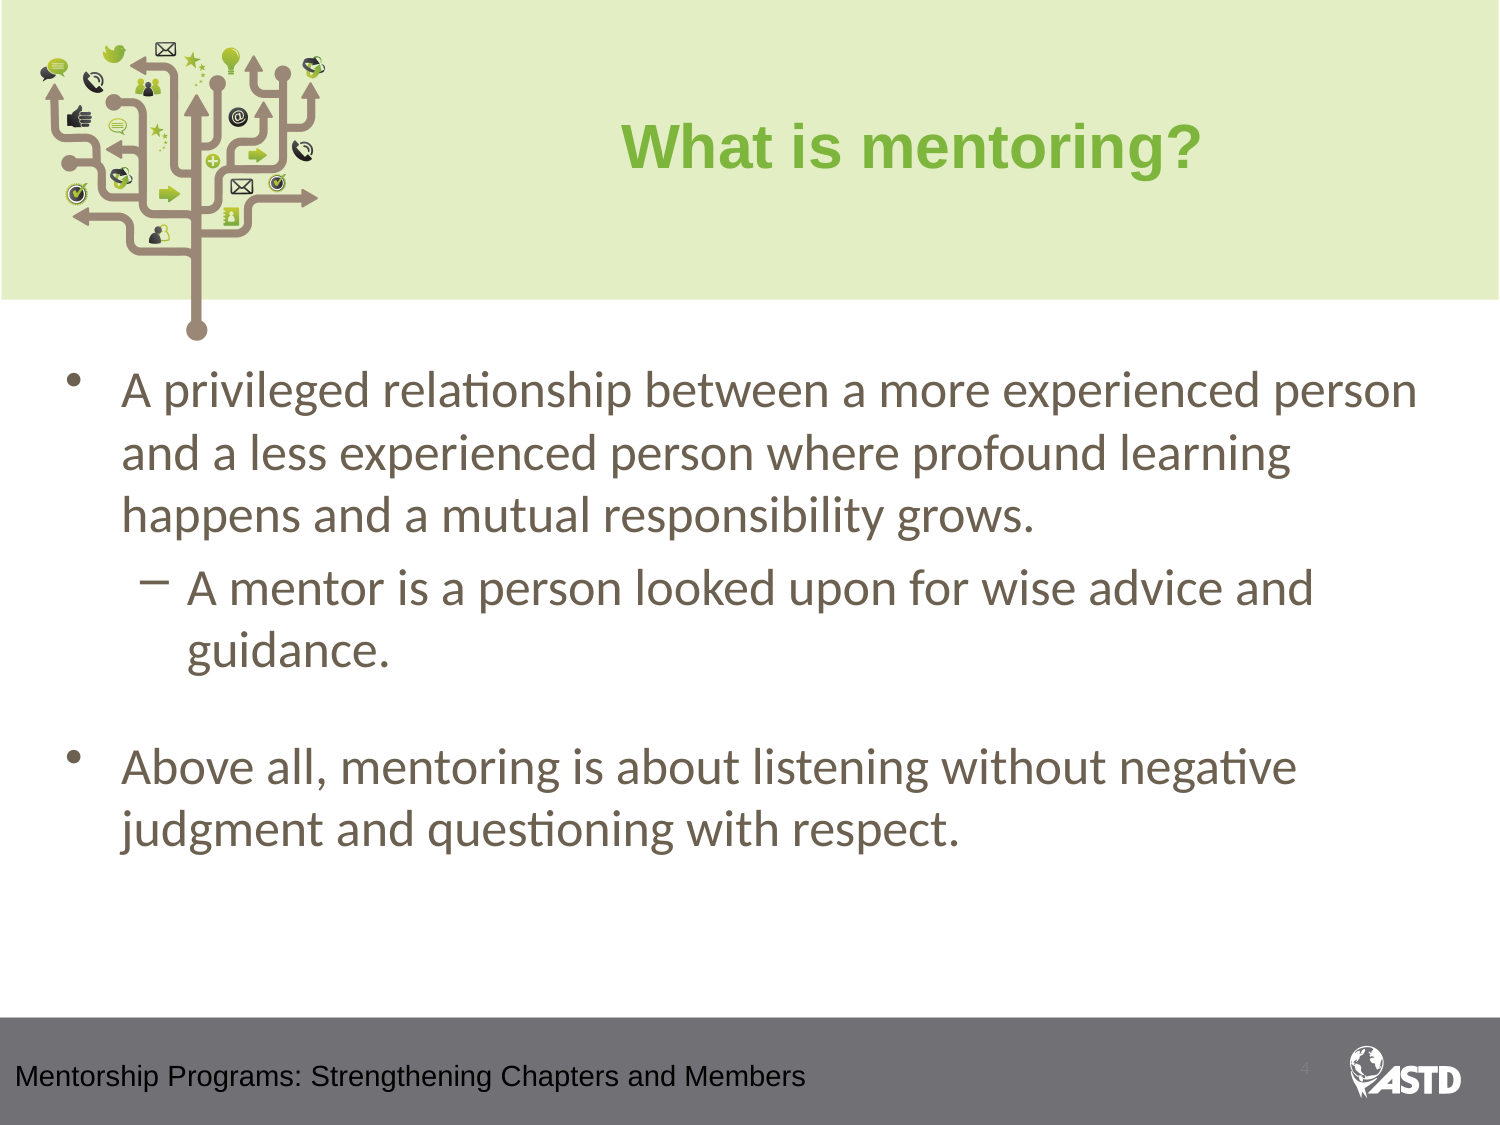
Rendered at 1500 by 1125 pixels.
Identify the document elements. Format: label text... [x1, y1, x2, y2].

picture [0, 0, 1500, 1125]
slide_number 4 [562, 1050, 1325, 1100]
list A privileged relationship between a more experienced person and a less experienced person where profound learning happens and a mutual responsibility grows. A mentor is a person looked upon for wise advice and guidance. Above all, mentoring is about listening without negative judgment and questioning with respect. [49, 274, 1451, 401]
title What is mentoring? [387, 49, 1438, 238]
